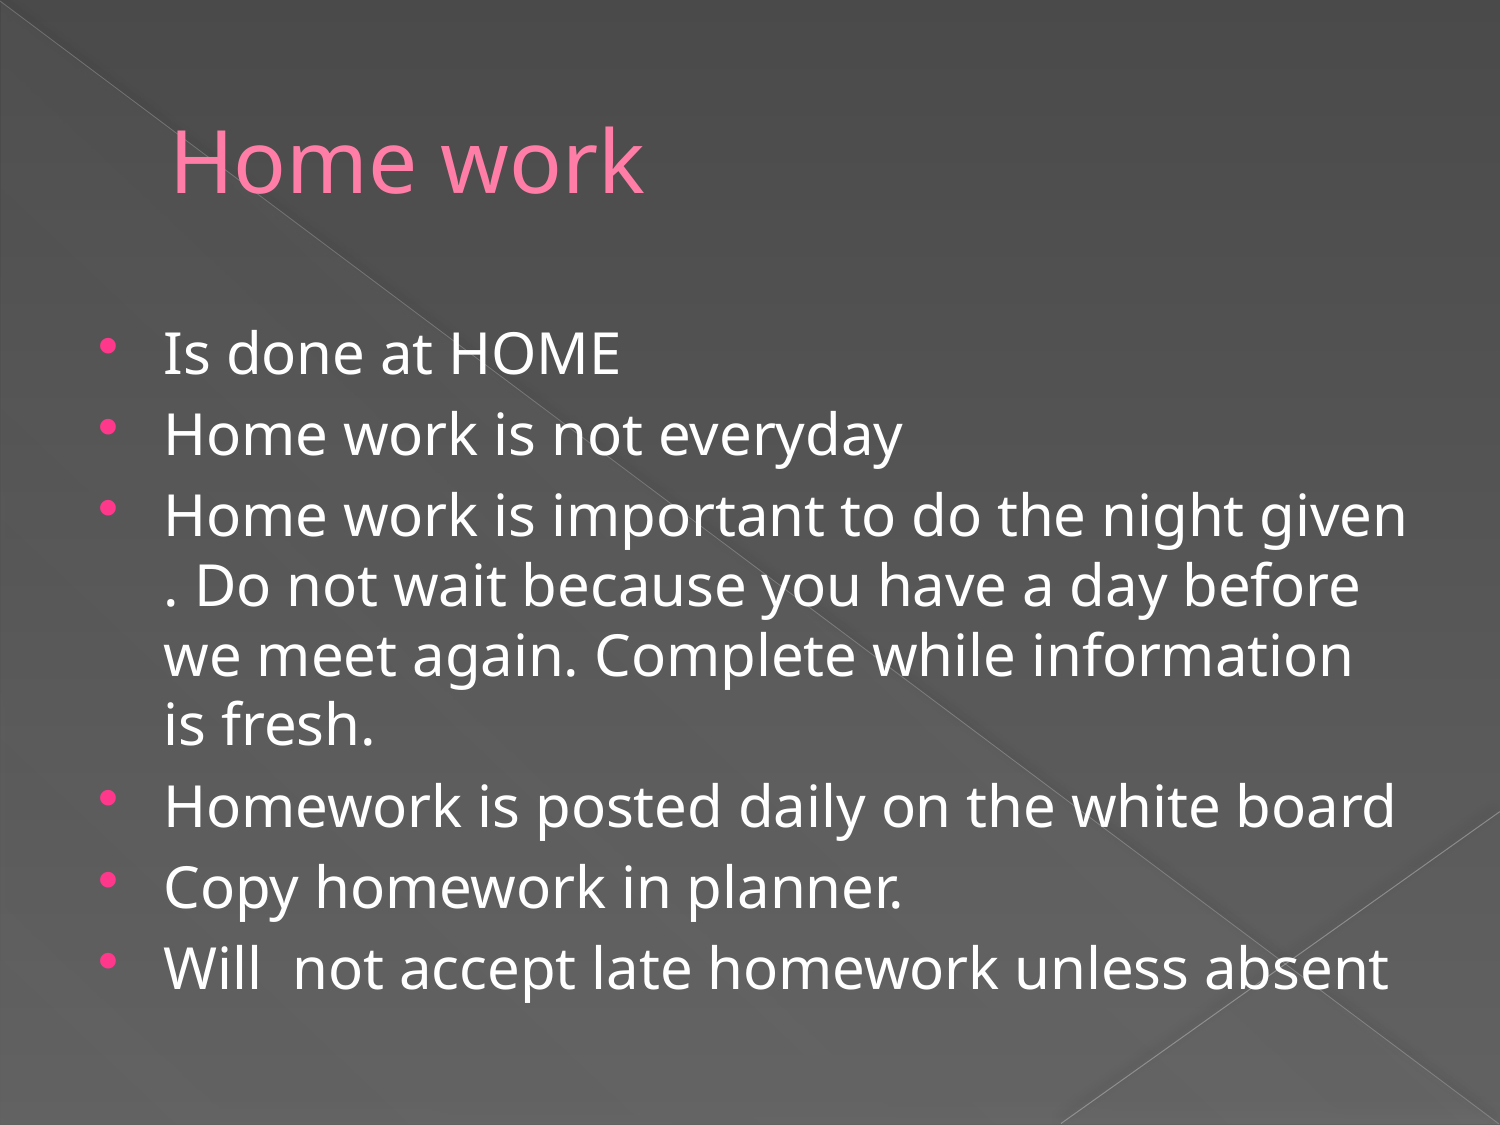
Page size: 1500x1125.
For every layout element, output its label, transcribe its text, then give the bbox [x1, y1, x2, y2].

list Is done at HOME Home work is not everyday Home work is important to do the night given . Do not wait because you have a day before we meet again. Complete while information is fresh. Homework is posted daily on the white board Copy homework in planner. Will not accept late homework unless absent [74, 308, 1426, 1060]
title Home work [75, 43, 1425, 274]
